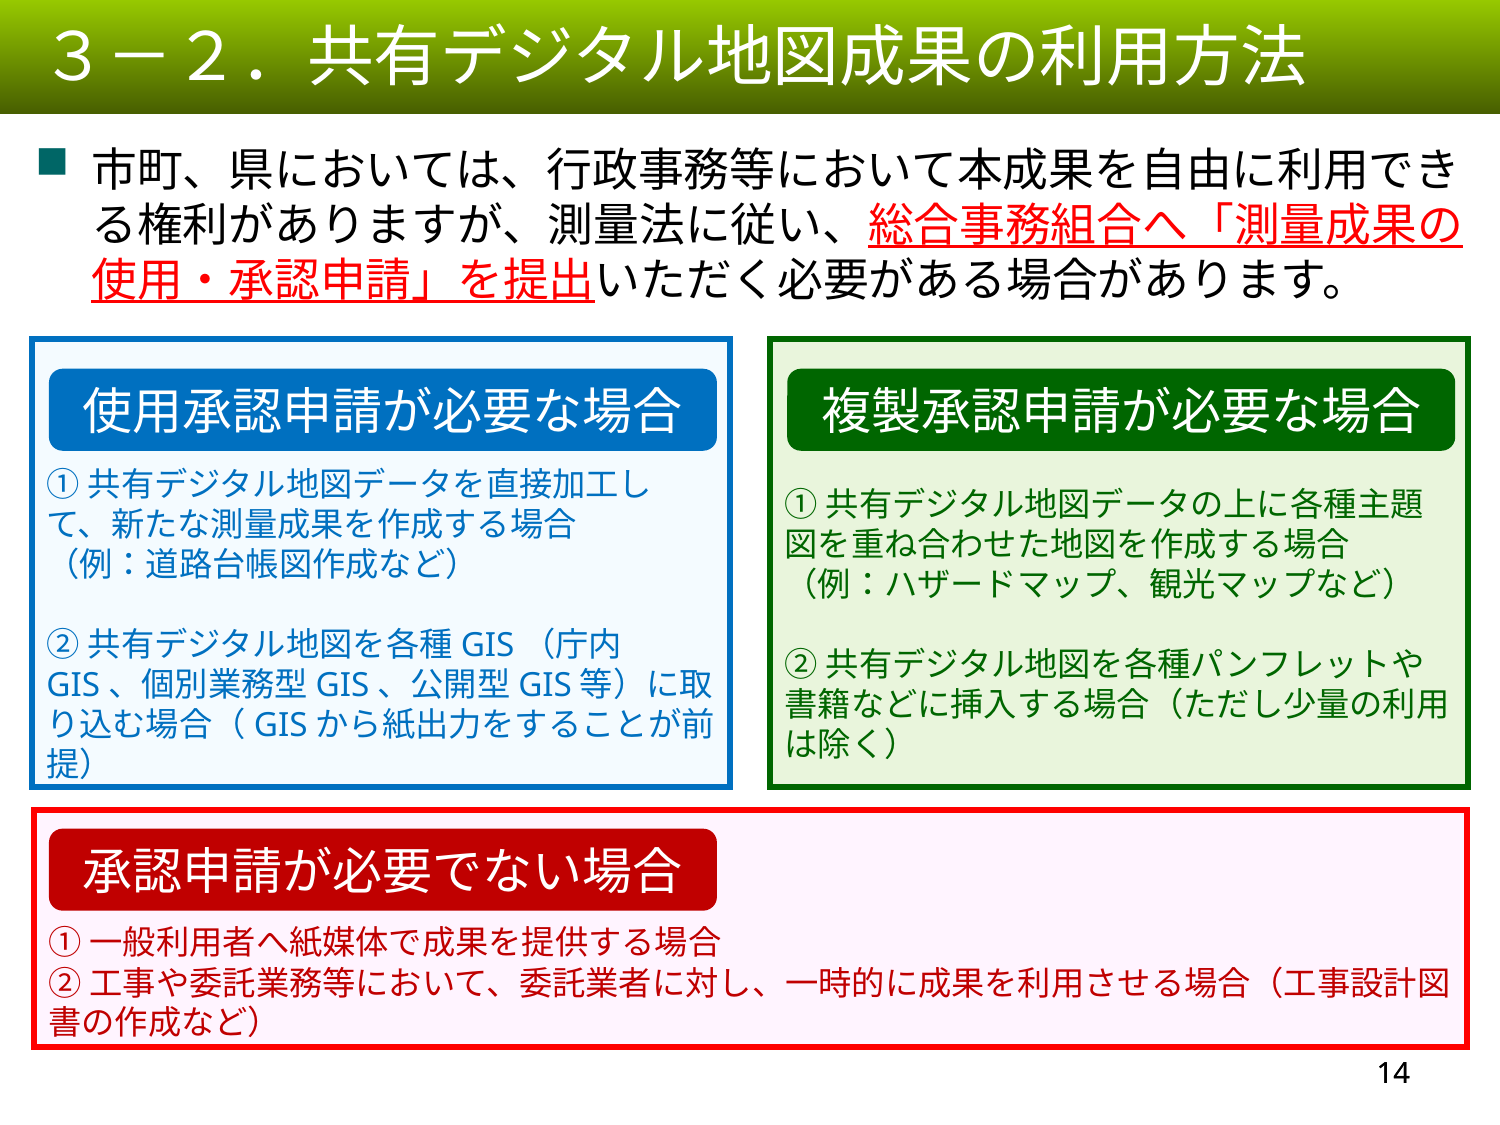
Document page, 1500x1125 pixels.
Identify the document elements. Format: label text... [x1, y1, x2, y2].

text_box 13 [1074, 1047, 1425, 1103]
text_box ①共有デジタル地図データを直接加工して、新たな測量成果を作成する場合 （例：道路台帳図作成など） ②共有デジタル地図を各種GIS（庁内GIS、個別業務型GIS、公開型GIS等）に取り込む場合（GISから紙出力をすることが前提） [31, 339, 731, 787]
text_box 使用承認申請が必要な場合 [48, 368, 717, 451]
text_box 複製承認申請が必要な場合 [787, 368, 1456, 451]
text_box 承認申請が必要でない場合 [48, 828, 717, 911]
text_box ①共有デジタル地図データの上に各種主題図を重ね合わせた地図を作成する場合 （例：ハザードマップ、観光マップなど） ②共有デジタル地図を各種パンフレットや書籍などに挿入する場合（ただし少量の利用は除く） [769, 339, 1469, 787]
text_box 市町、県においては、行政事務等において本成果を自由に利用できる権利がありますが、測量法に従い、総合事務組合へ「測量成果の使用・承認申請」を提出いただく必要がある場合があります。 [20, 133, 1482, 315]
text_box ①一般利用者へ紙媒体で成果を提供する場合 ②工事や委託業務等において、委託業者に対し、一時的に成果を利用させる場合（工事設計図書の作成など） [33, 810, 1467, 1047]
title ３－２．共有デジタル地図成果の利用方法 [25, 12, 1471, 96]
